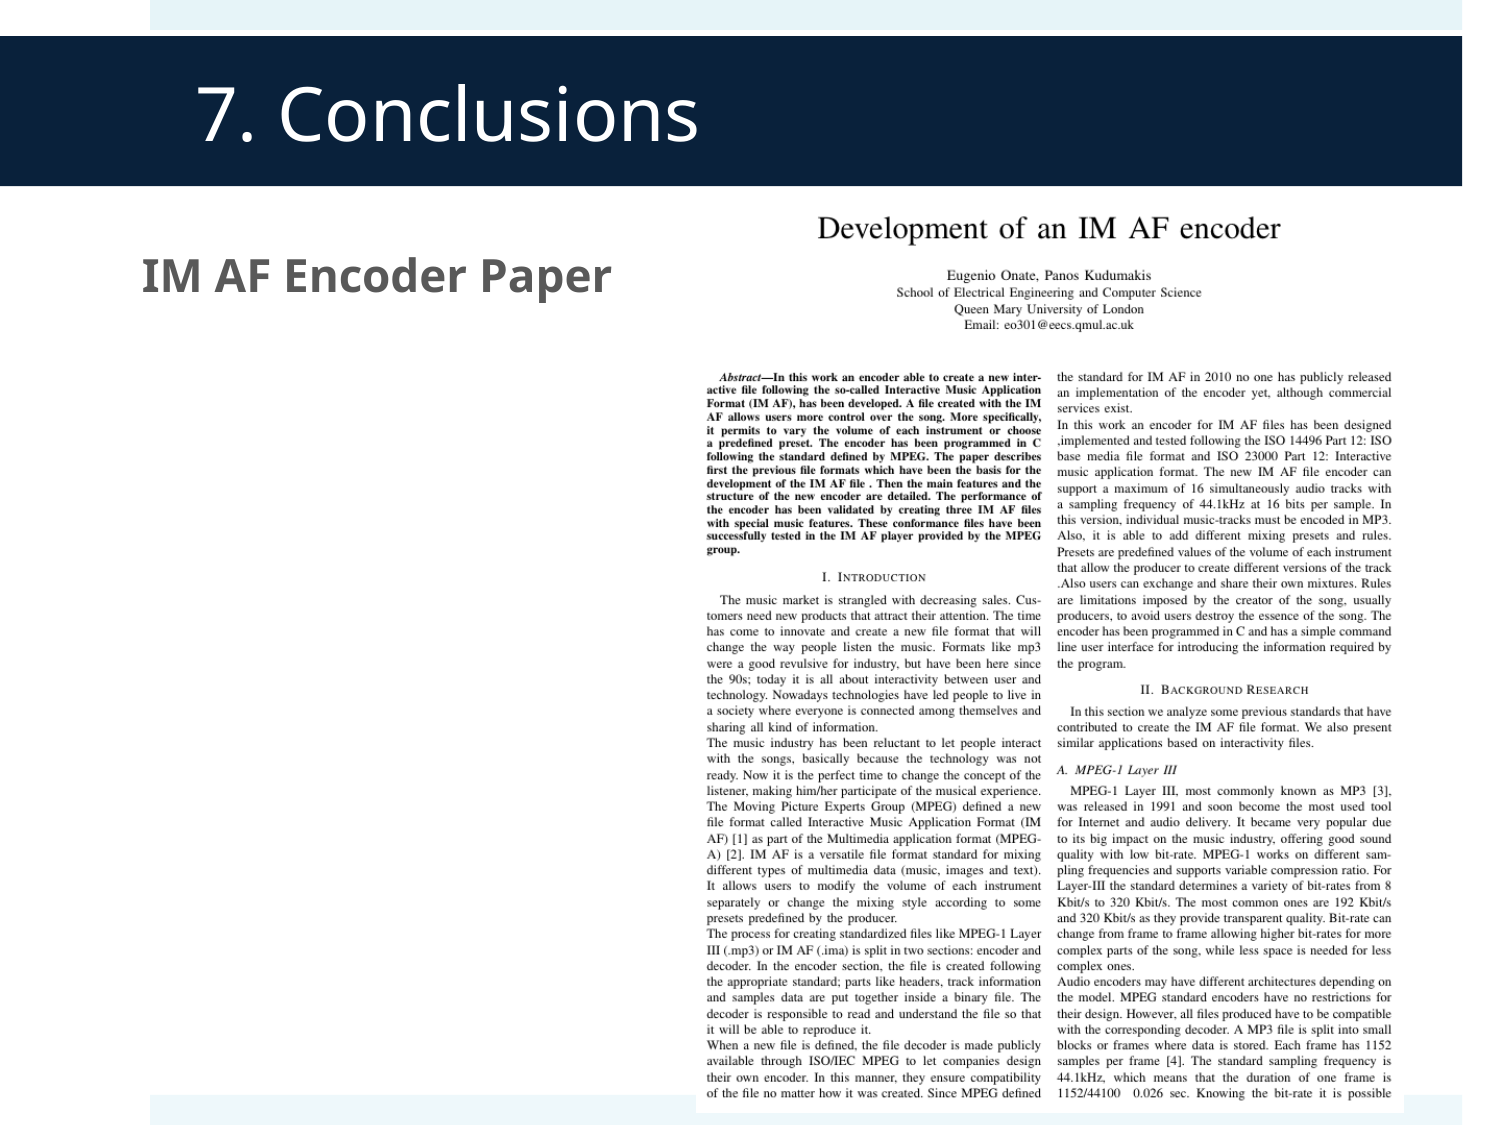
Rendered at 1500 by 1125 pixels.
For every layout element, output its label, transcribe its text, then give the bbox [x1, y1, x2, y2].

title 7. Conclusions [0, 36, 1463, 187]
list IM AF Encoder Paper [126, 238, 696, 972]
picture [696, 205, 1405, 1113]
